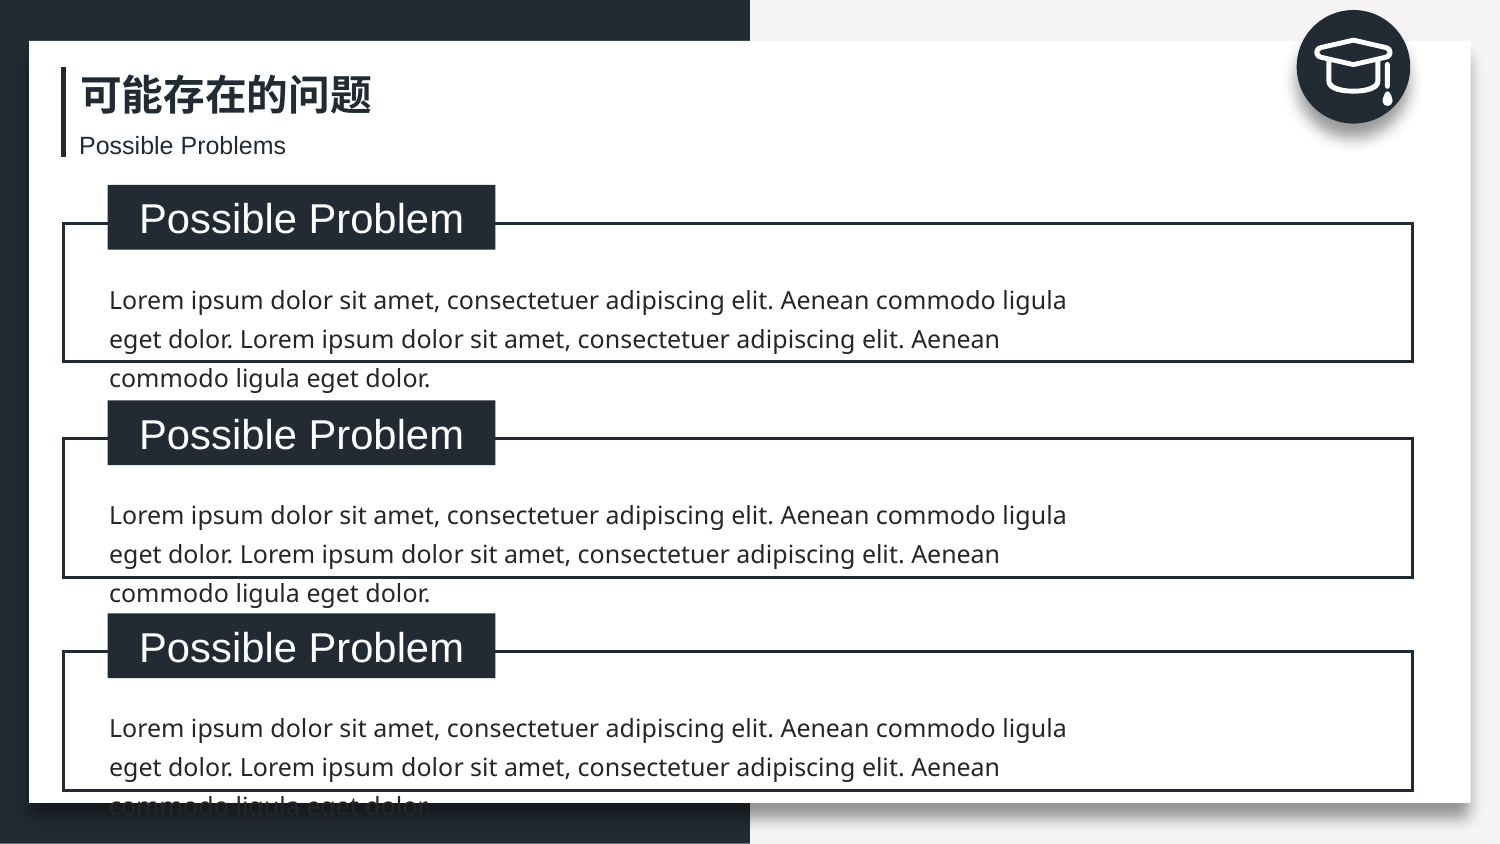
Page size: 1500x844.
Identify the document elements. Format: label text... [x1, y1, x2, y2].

text_box Lorem ipsum dolor sit amet, consectetuer adipiscing elit. Aenean commodo ligula eget dolor. Lorem ipsum dolor sit amet, consectetuer adipiscing elit. Aenean commodo ligula eget dolor. [94, 791, 1133, 828]
text_box [63, 438, 1413, 578]
text_box [63, 222, 1413, 363]
text_box Possible Problem [107, 613, 496, 679]
text_box Lorem ipsum dolor sit amet, consectetuer adipiscing elit. Aenean commodo ligula eget dolor. Lorem ipsum dolor sit amet, consectetuer adipiscing elit. Aenean commodo ligula eget dolor. [94, 363, 1133, 400]
text_box Possible Problem [107, 184, 496, 250]
text_box Lorem ipsum dolor sit amet, consectetuer adipiscing elit. Aenean commodo ligula eget dolor. Lorem ipsum dolor sit amet, consectetuer adipiscing elit. Aenean commodo ligula eget dolor. [94, 578, 1133, 615]
text_box 可能存在的问题 [65, 61, 388, 127]
text_box [63, 651, 1413, 791]
text_box Possible Problem [107, 400, 496, 466]
text_box Possible Problems [64, 121, 302, 167]
